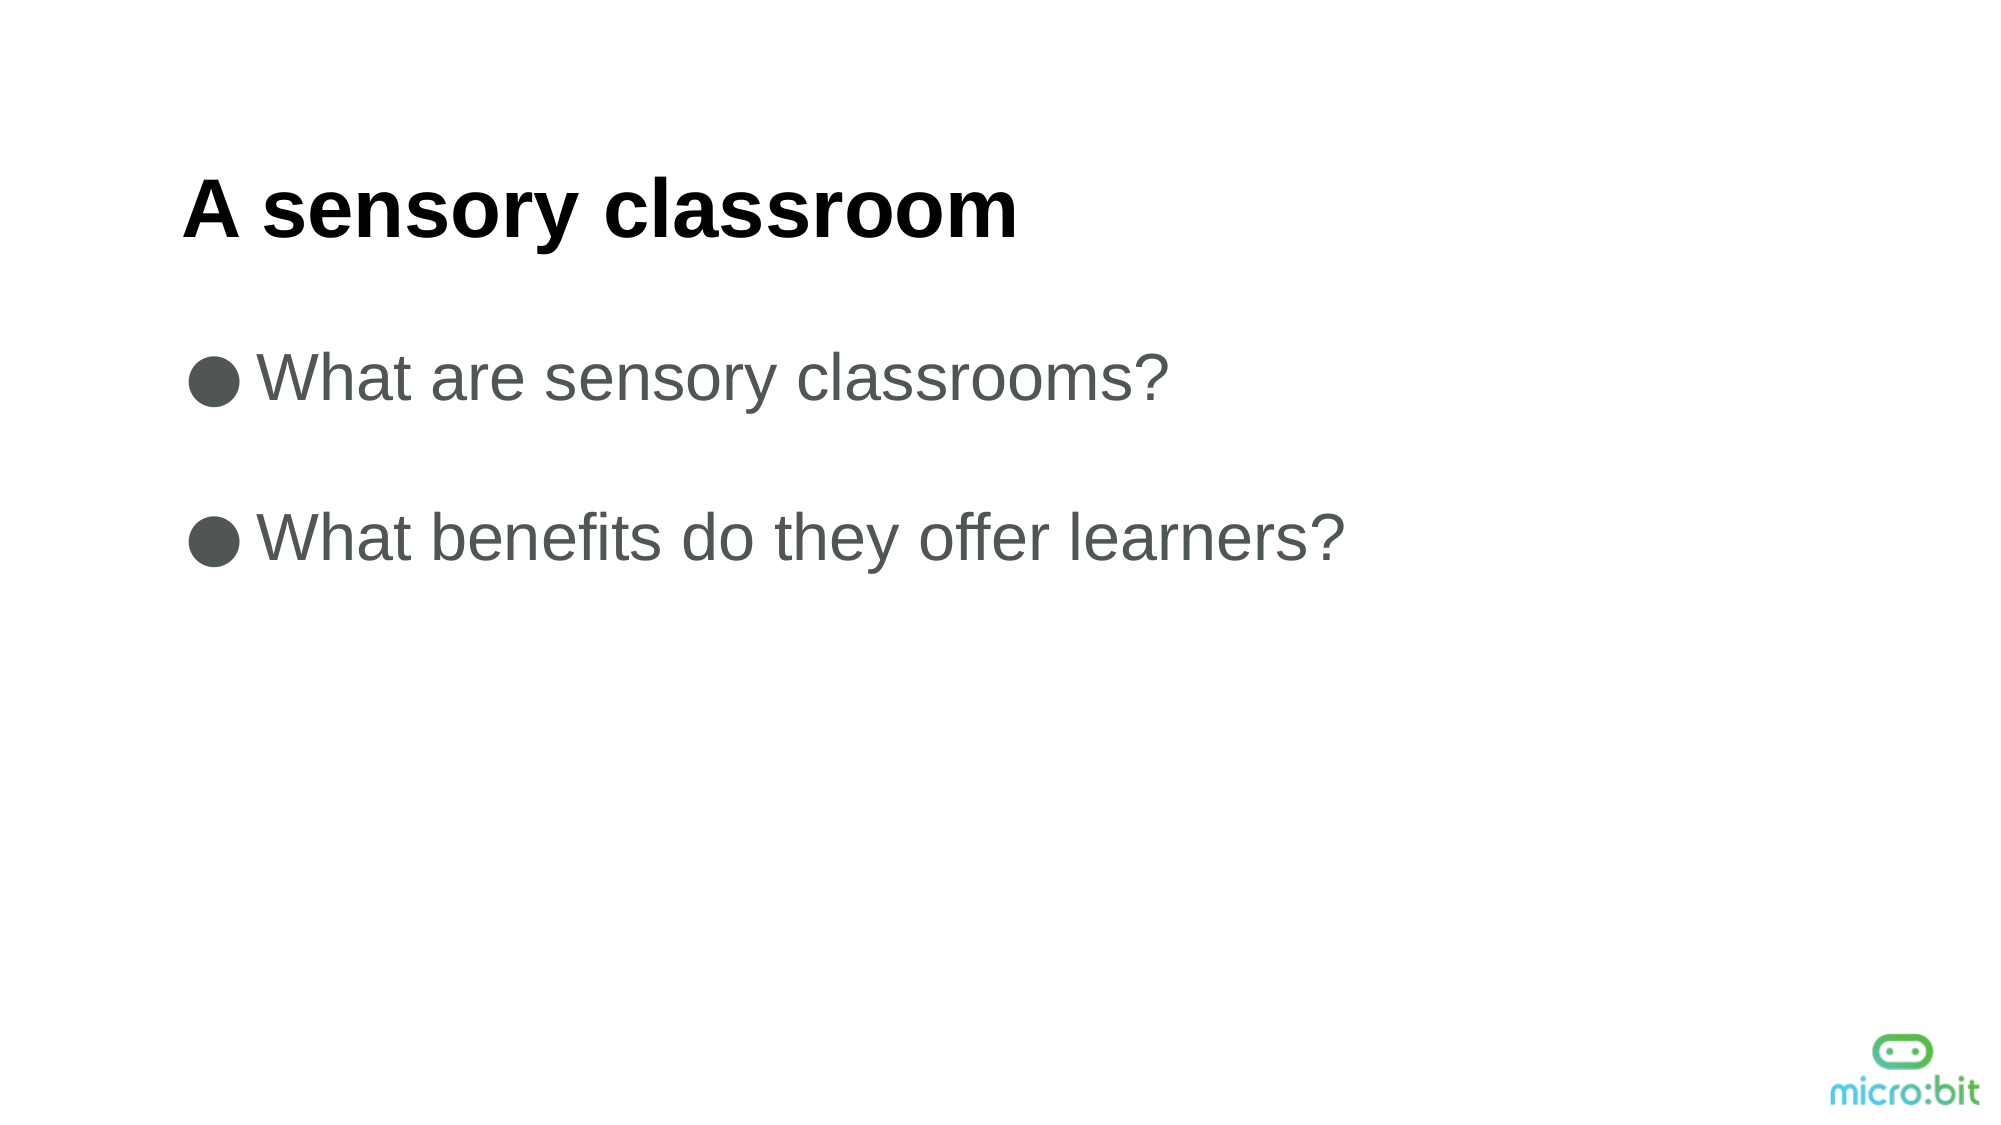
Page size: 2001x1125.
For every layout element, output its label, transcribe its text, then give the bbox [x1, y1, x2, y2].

picture [1830, 1029, 1980, 1106]
text_box A sensory classroom What are sensory classrooms? What benefits do they offer learners? [166, 60, 1918, 884]
